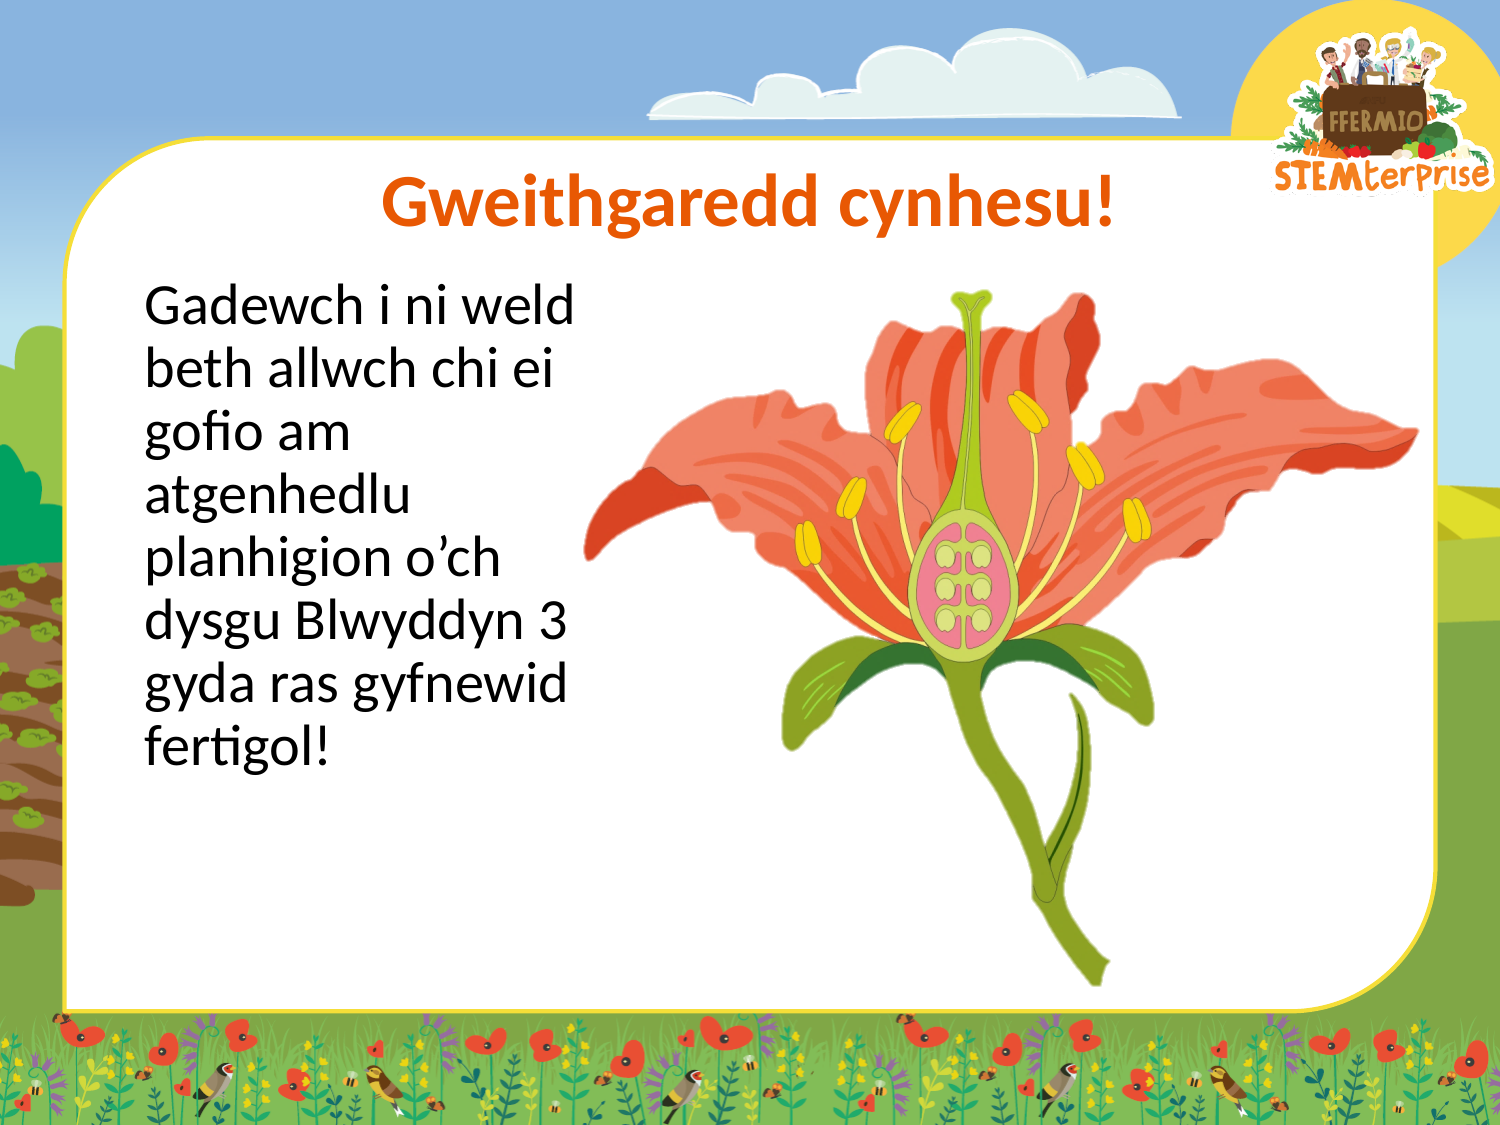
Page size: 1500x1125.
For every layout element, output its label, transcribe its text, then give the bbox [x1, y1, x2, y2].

picture [0, 0, 1500, 1125]
title Gweithgaredd cynhesu! [218, 137, 1282, 256]
list Gadewch i ni weld beth allwch chi ei gofio am atgenhedlu planhigion o’ch dysgu Blwyddyn 3 gyda ras gyfnewid fertigol! [129, 267, 558, 988]
